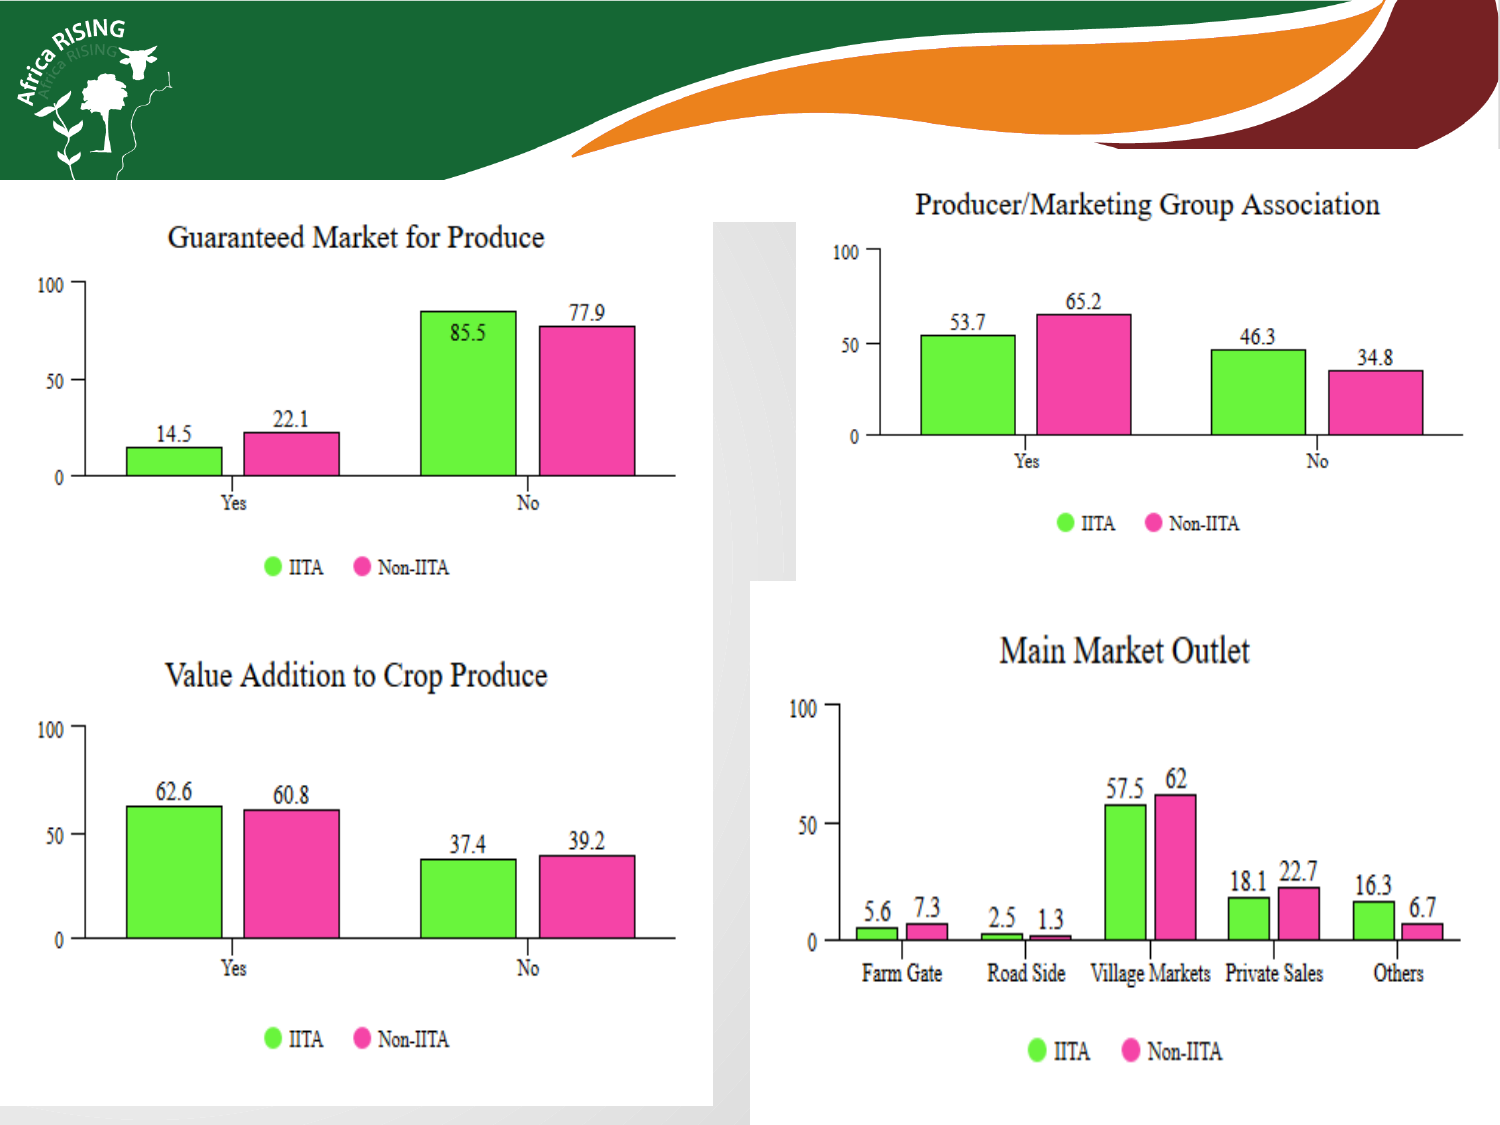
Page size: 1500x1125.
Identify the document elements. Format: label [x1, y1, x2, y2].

picture [0, 611, 713, 1107]
picture [0, 0, 1500, 1125]
list [0, 180, 713, 608]
